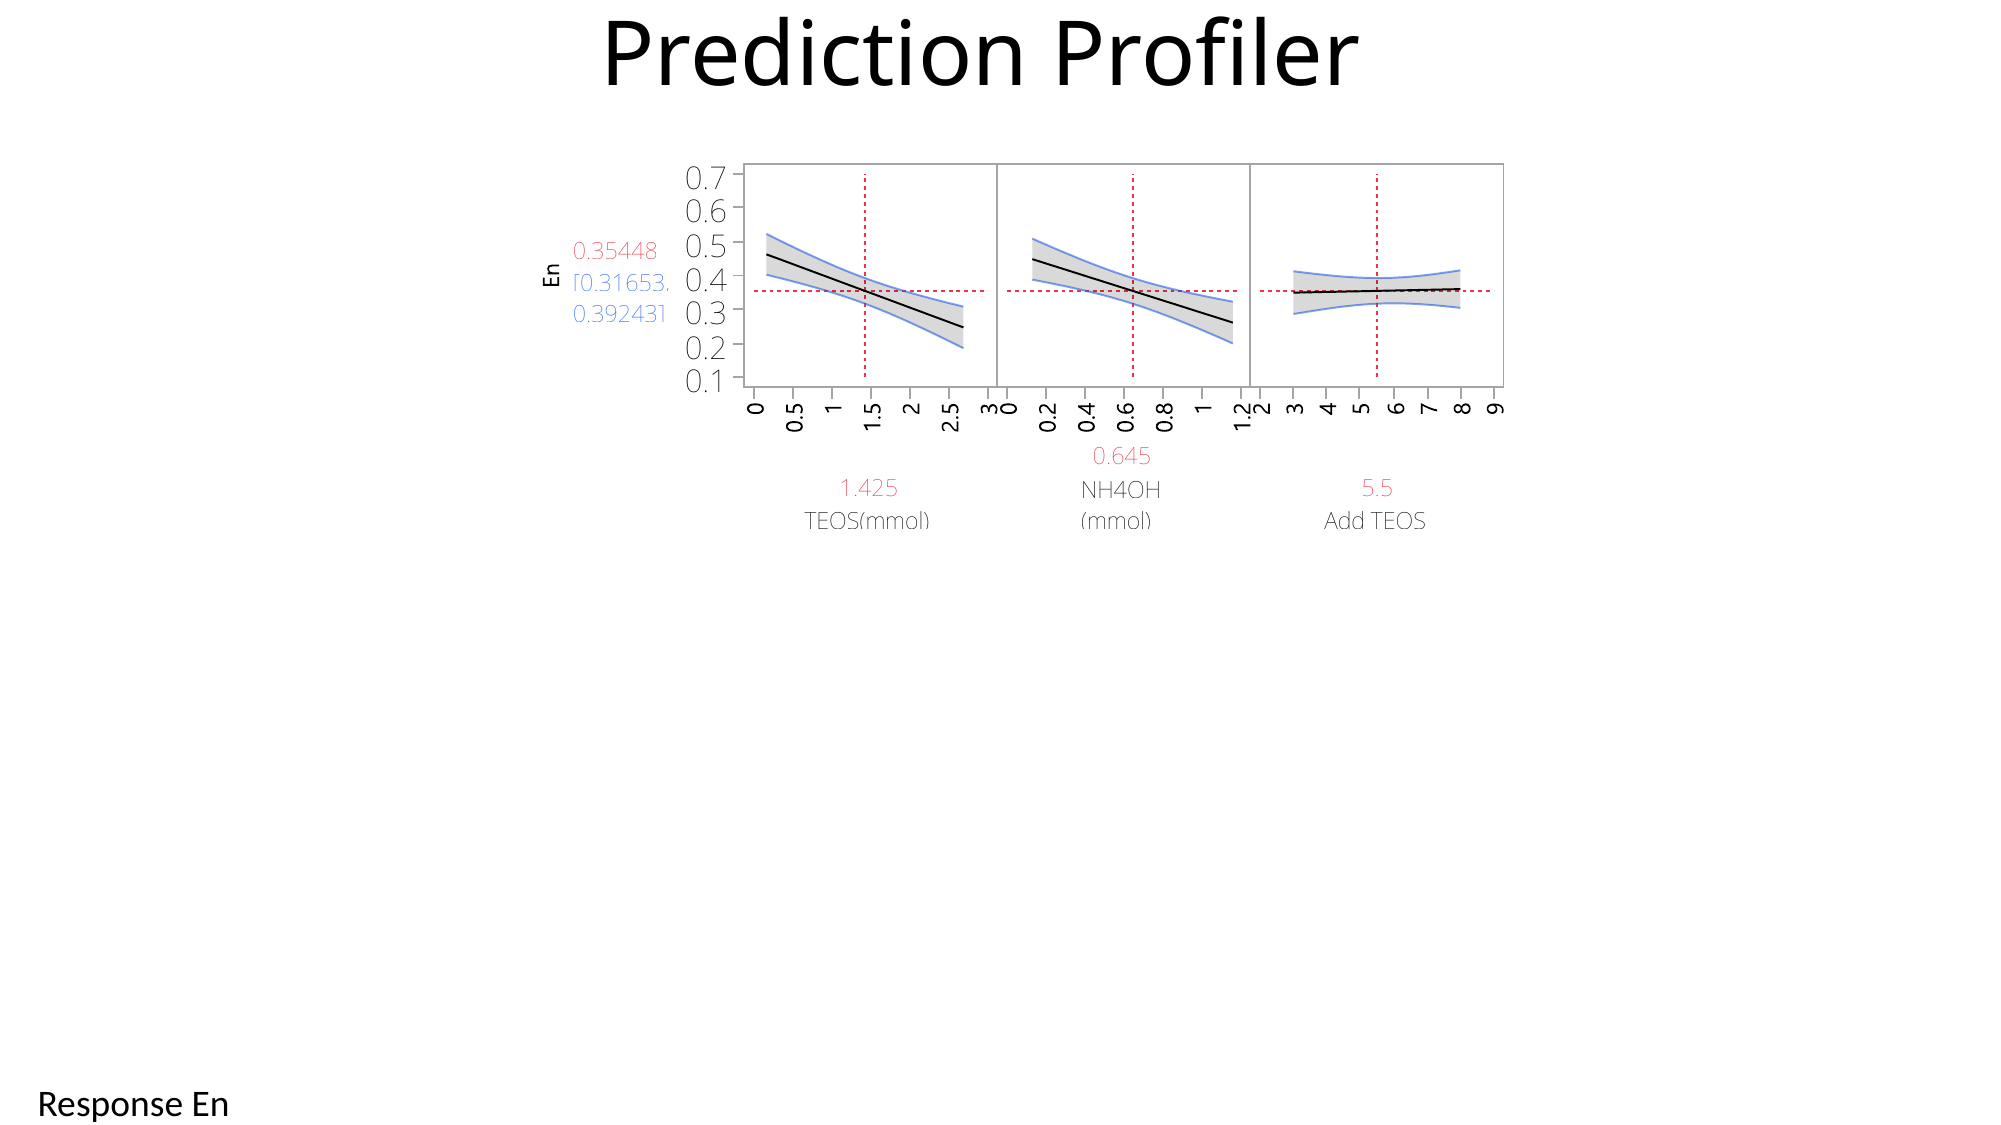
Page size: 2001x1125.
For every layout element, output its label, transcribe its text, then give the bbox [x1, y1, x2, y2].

text_box Response En [37, 1079, 231, 1125]
title Prediction Profiler [0, 0, 1963, 113]
picture [528, 158, 1510, 538]
